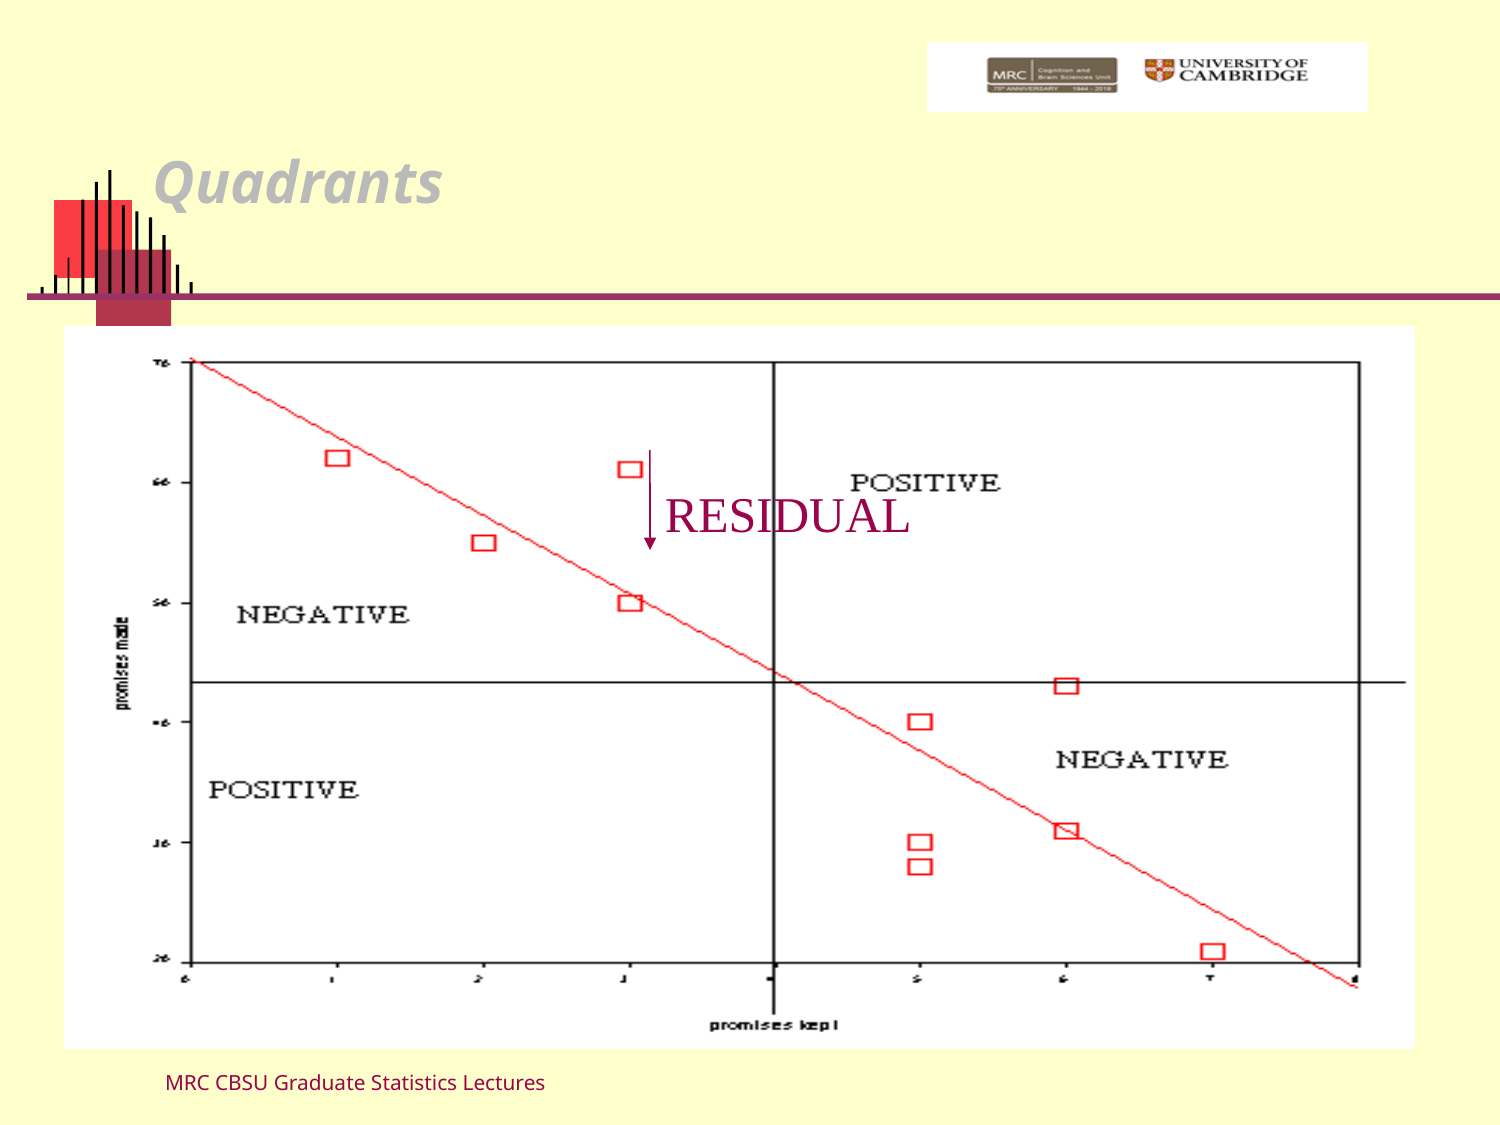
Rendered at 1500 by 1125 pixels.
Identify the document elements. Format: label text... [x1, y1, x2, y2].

title Quadrants [137, 137, 988, 233]
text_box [64, 325, 1415, 1049]
picture [927, 42, 1368, 112]
footer MRC CBSU Graduate Statistics Lectures [149, 1062, 988, 1101]
